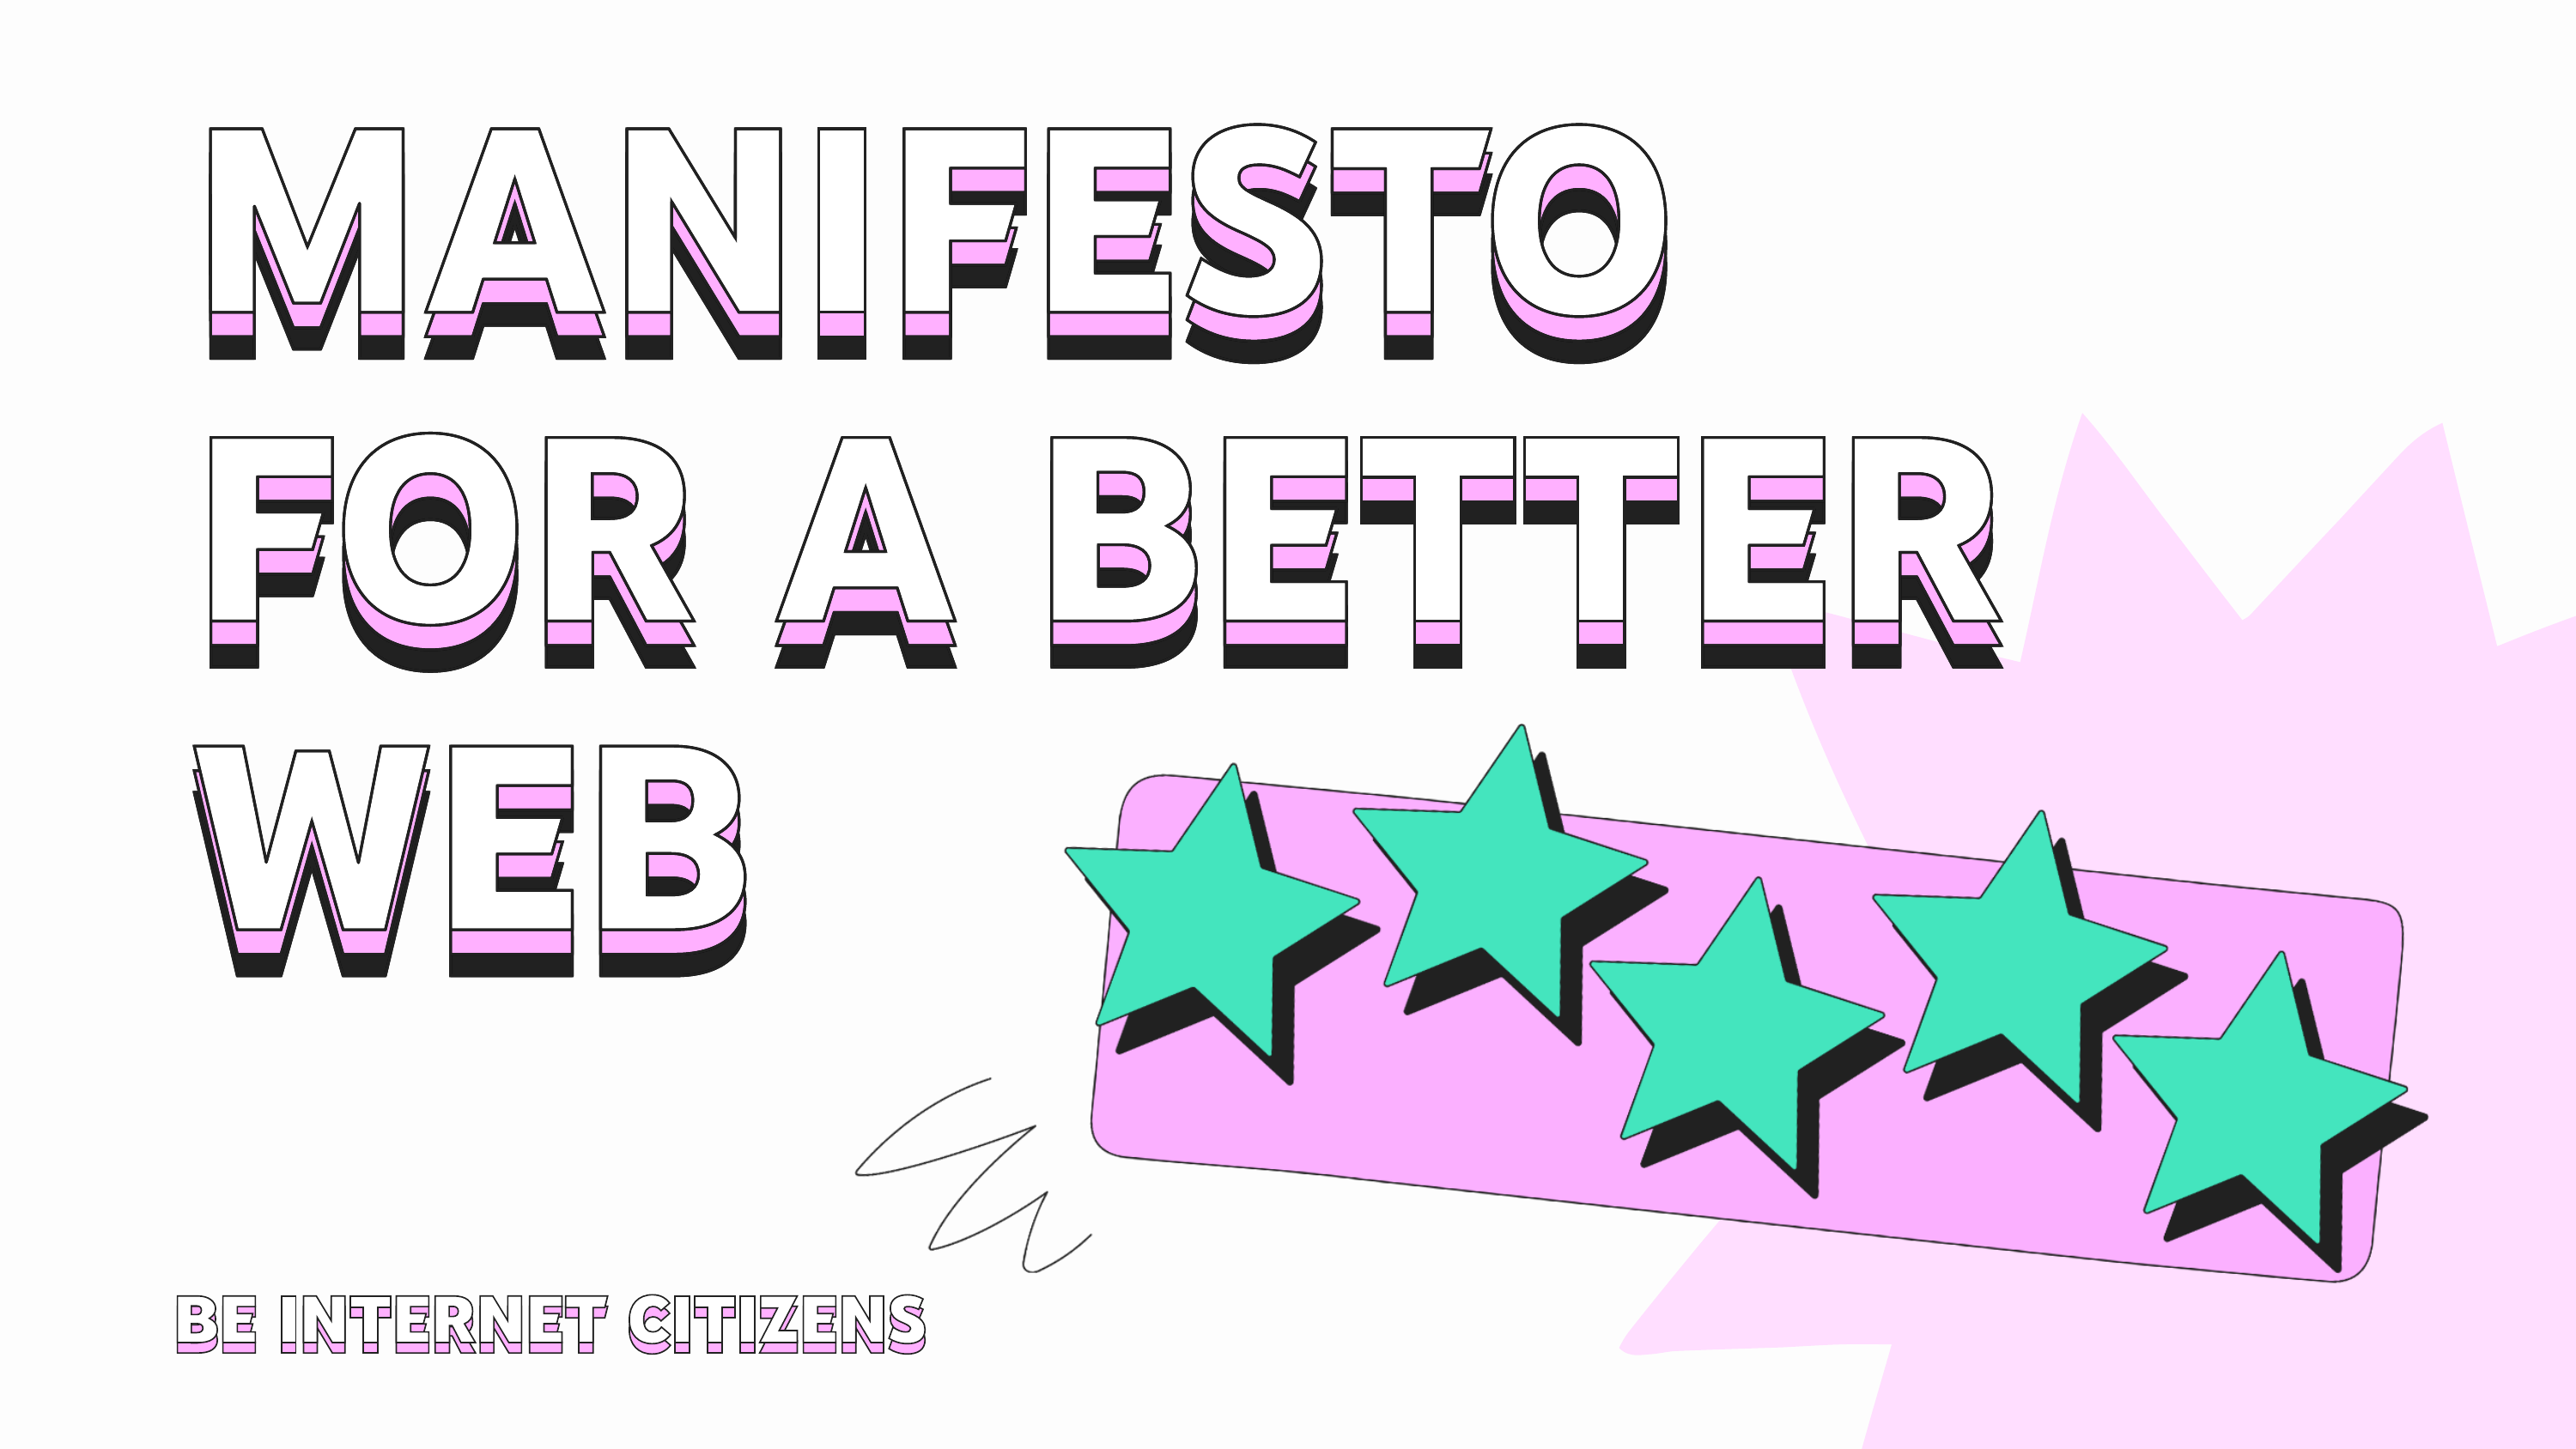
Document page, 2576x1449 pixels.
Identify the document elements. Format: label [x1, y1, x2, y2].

text_box [193, 124, 2002, 977]
text_box [1619, 413, 2576, 1449]
picture [850, 735, 2452, 1383]
